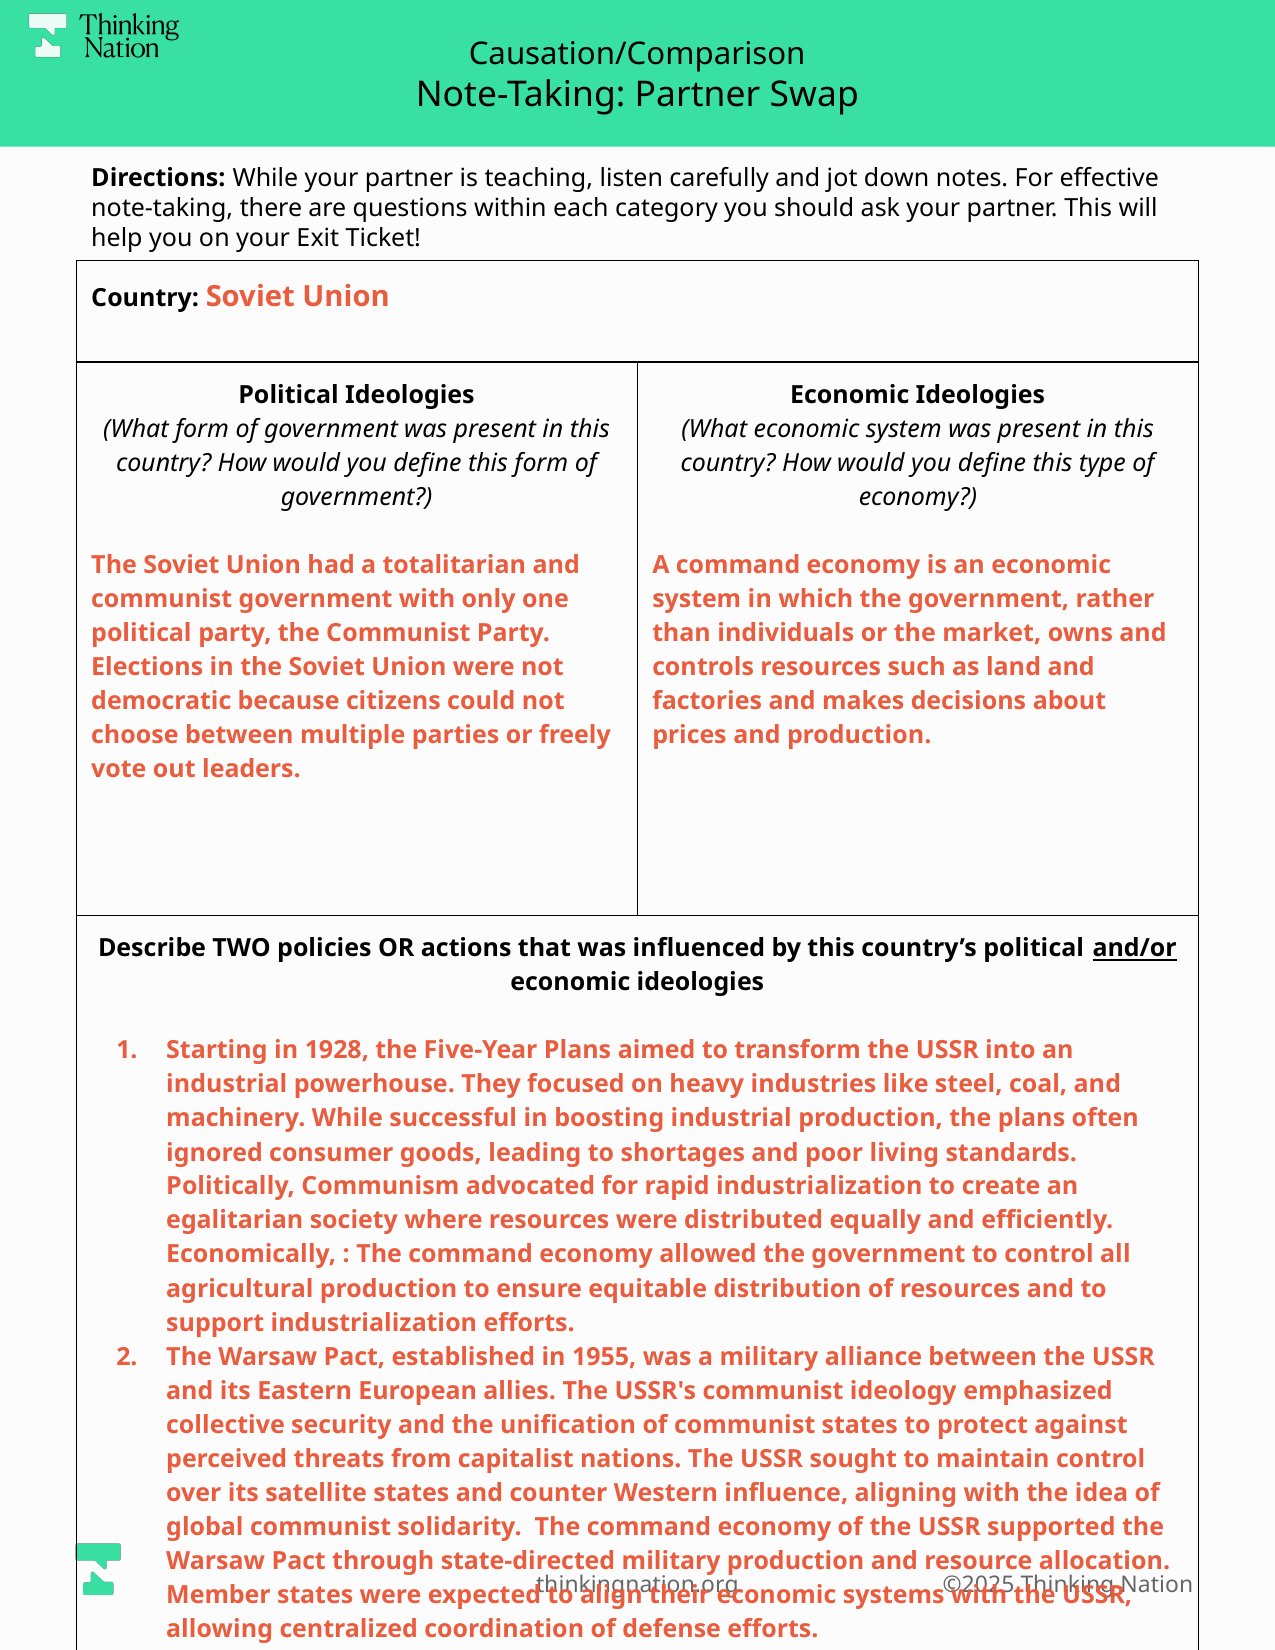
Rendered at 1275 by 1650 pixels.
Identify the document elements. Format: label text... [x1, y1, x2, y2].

text_box Directions: While your partner is teaching, listen carefully and jot down notes. For effective note-taking, there are questions within each category you should ask your partner. This will help you on your Exit Ticket! [76, 146, 1199, 218]
picture [62, 1533, 134, 1605]
table_cell Describe TWO policies OR actions that was influenced by this country’s political and/or economic ideologies Starting in 1928, the Five-Year Plans aimed to transform the USSR into an industrial powerhouse. They focused on heavy industries like steel, coal, and machinery. While successful in boosting industrial production, the plans often ignored consumer goods, leading to shortages and poor living standards. Politically, Communism advocated for rapid industrialization to create an egalitarian society where resources were distributed equally and efficiently. Economically, : The command economy allowed the government to control all agricultural production to ensure equitable distribution of resources and to support industrialization efforts. The Warsaw Pact, established in 1955, was a military alliance between the USSR and its Eastern European allies. The USSR's communist ideology emphasized collective security and the unification of communist states to protect against perceived threats from capitalist nations. The USSR sought to maintain control over its satellite states and counter Western influence, aligning with the idea of global communist solidarity. The command economy of the USSR supported the Warsaw Pact through state-directed military production and resource allocation. Member states were expected to align their economic systems with the USSR, allowing centralized coordination of defense efforts. [77, 916, 1198, 1650]
table_cell Economic Ideologies (What economic system was present in this country? How would you define this type of economy?) A command economy is an economic system in which the government, rather than individuals or the market, owns and controls resources such as land and factories and makes decisions about prices and production. [638, 363, 1198, 915]
text_box ©2025 Thinking Nation [1199, 1553, 1210, 1605]
table_header Country: Soviet Union [77, 261, 1198, 361]
picture [12, 0, 184, 71]
text_box Causation/Comparison Note-Taking: Partner Swap [0, 0, 1275, 147]
table_cell Political Ideologies (What form of government was present in this country? How would you define this form of government?) The Soviet Union had a totalitarian and communist government with only one political party, the Communist Party. Elections in the Soviet Union were not democratic because citizens could not choose between multiple parties or freely vote out leaders. [77, 363, 637, 915]
